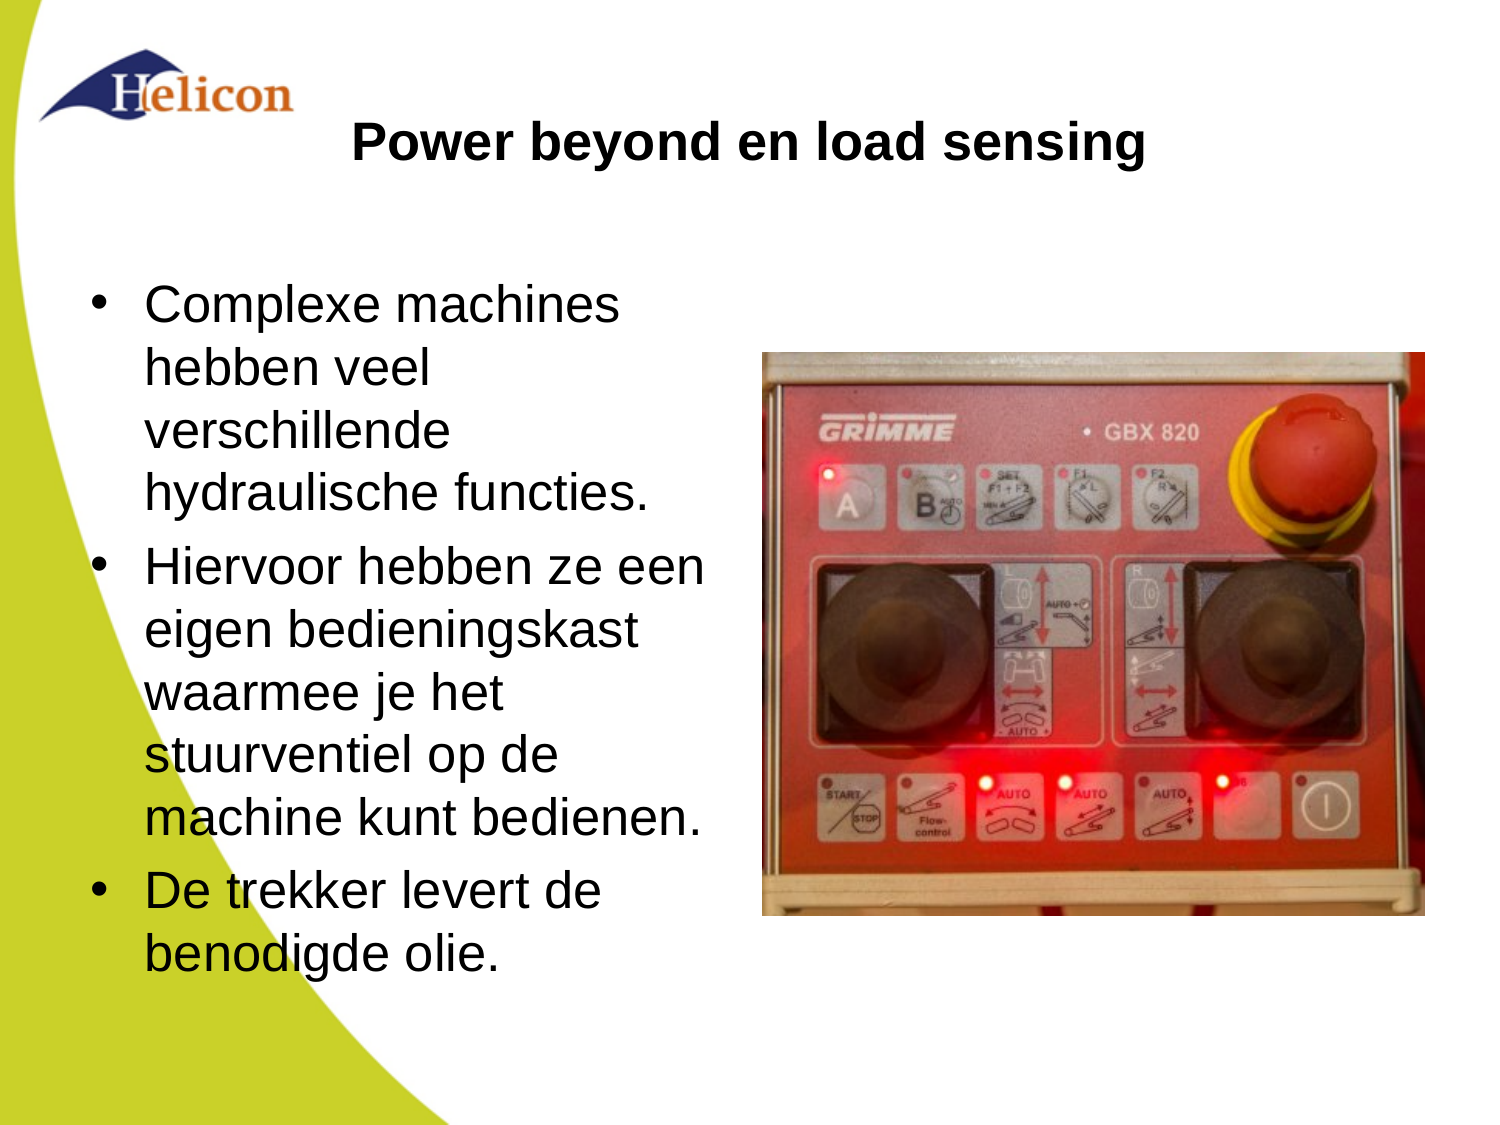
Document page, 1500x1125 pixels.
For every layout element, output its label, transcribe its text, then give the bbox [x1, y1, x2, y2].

picture [0, 0, 1500, 1125]
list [762, 351, 1426, 916]
title Power beyond en load sensing [75, 45, 1425, 233]
list Complexe machines hebben veel verschillende hydraulische functies. Hiervoor hebben ze een eigen bedieningskast waarmee je het stuurventiel op de machine kunt bedienen. De trekker levert de benodigde olie. [75, 262, 738, 1005]
